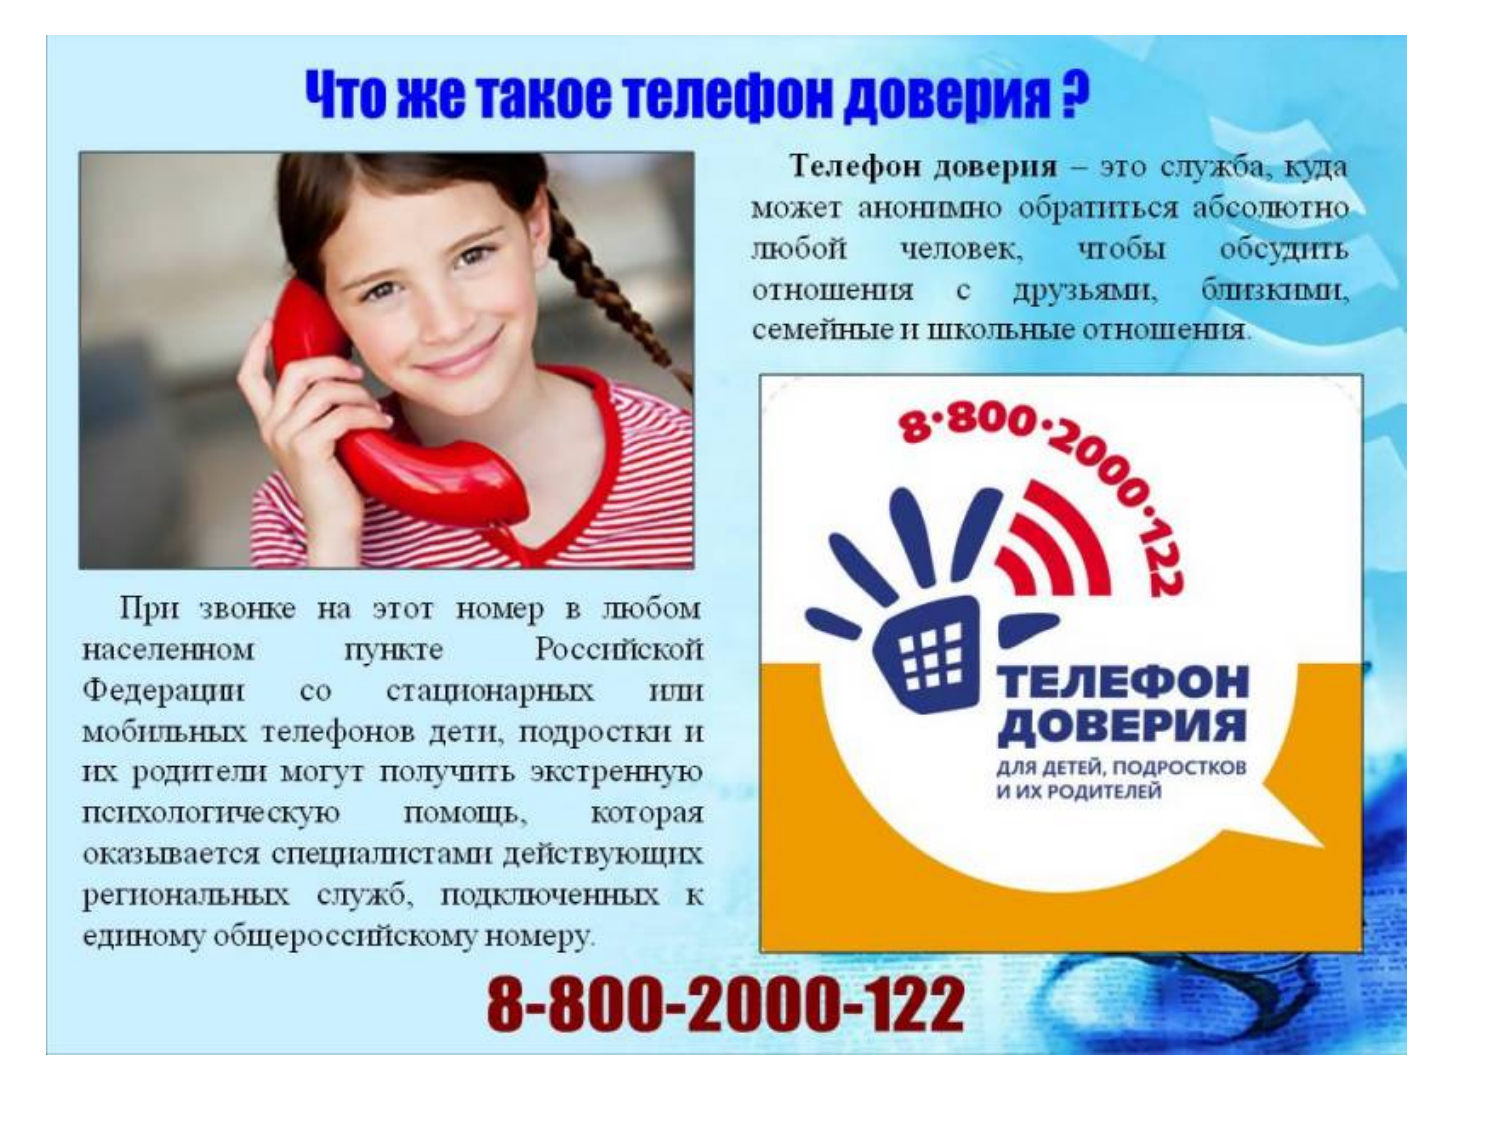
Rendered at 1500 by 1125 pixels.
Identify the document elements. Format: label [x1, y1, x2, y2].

picture [46, 34, 1407, 1055]
